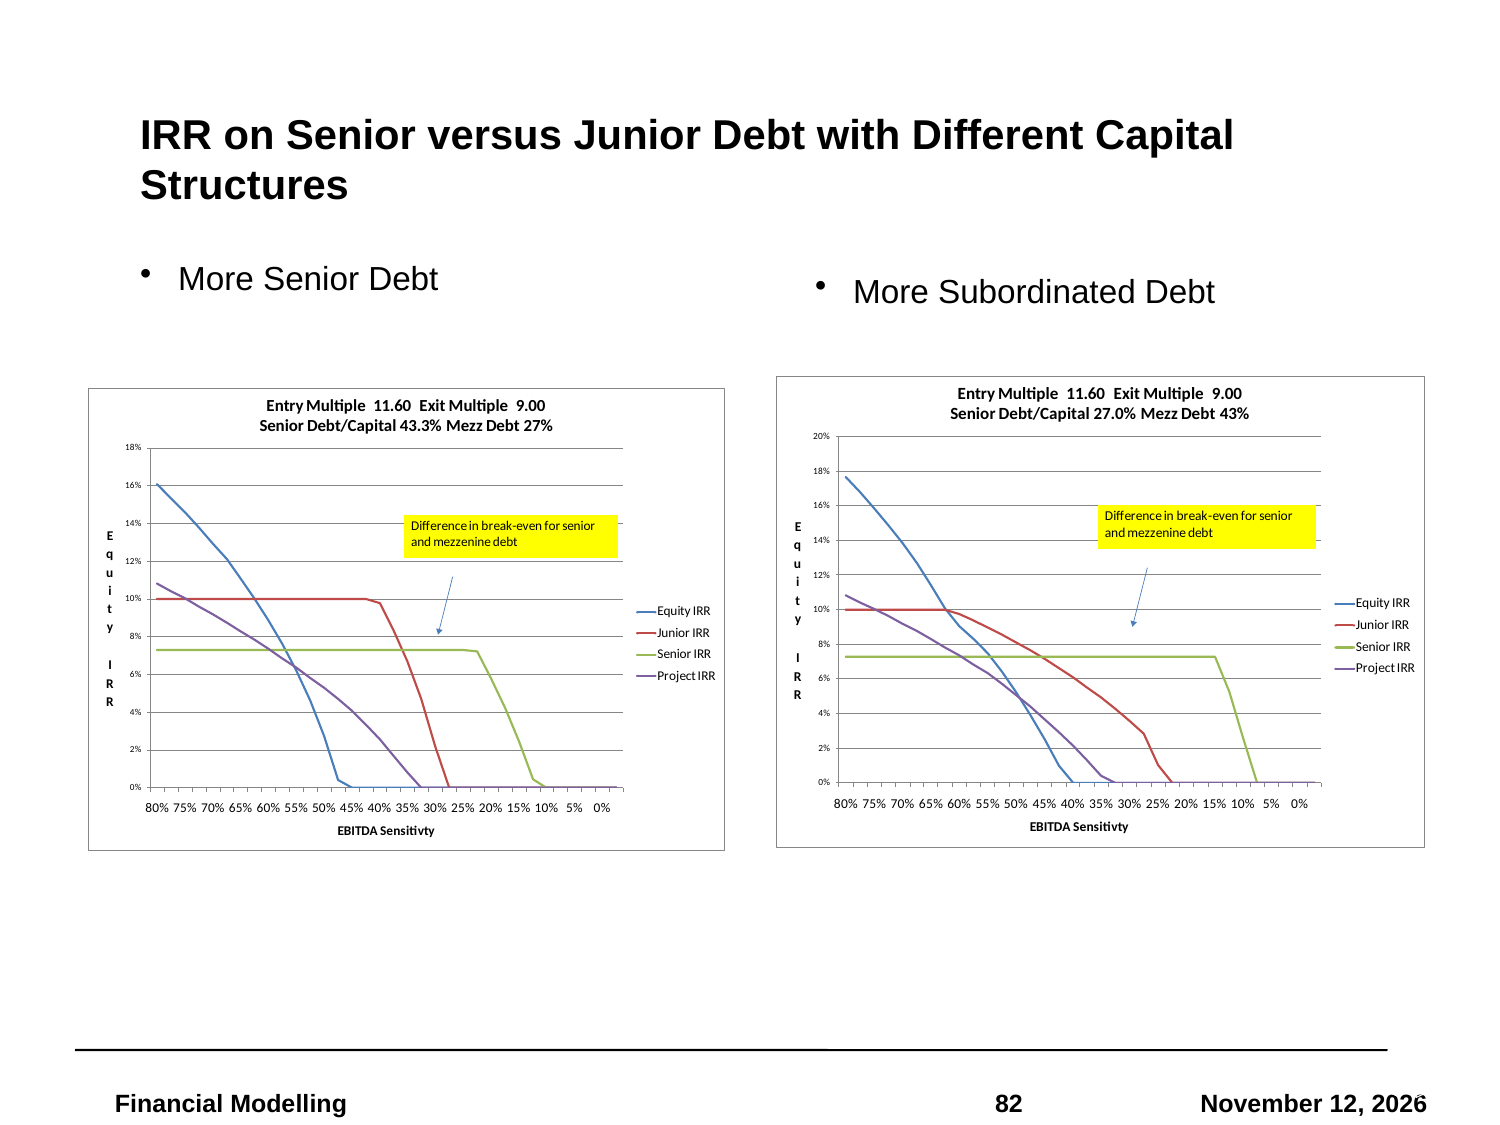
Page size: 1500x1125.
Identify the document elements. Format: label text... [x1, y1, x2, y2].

list More Senior Debt [124, 249, 757, 901]
title IRR on Senior versus Junior Debt with Different Capital Structures [124, 99, 1413, 226]
picture [87, 387, 726, 852]
picture [774, 374, 1426, 848]
text_box More Subordinated Debt [800, 262, 1432, 863]
